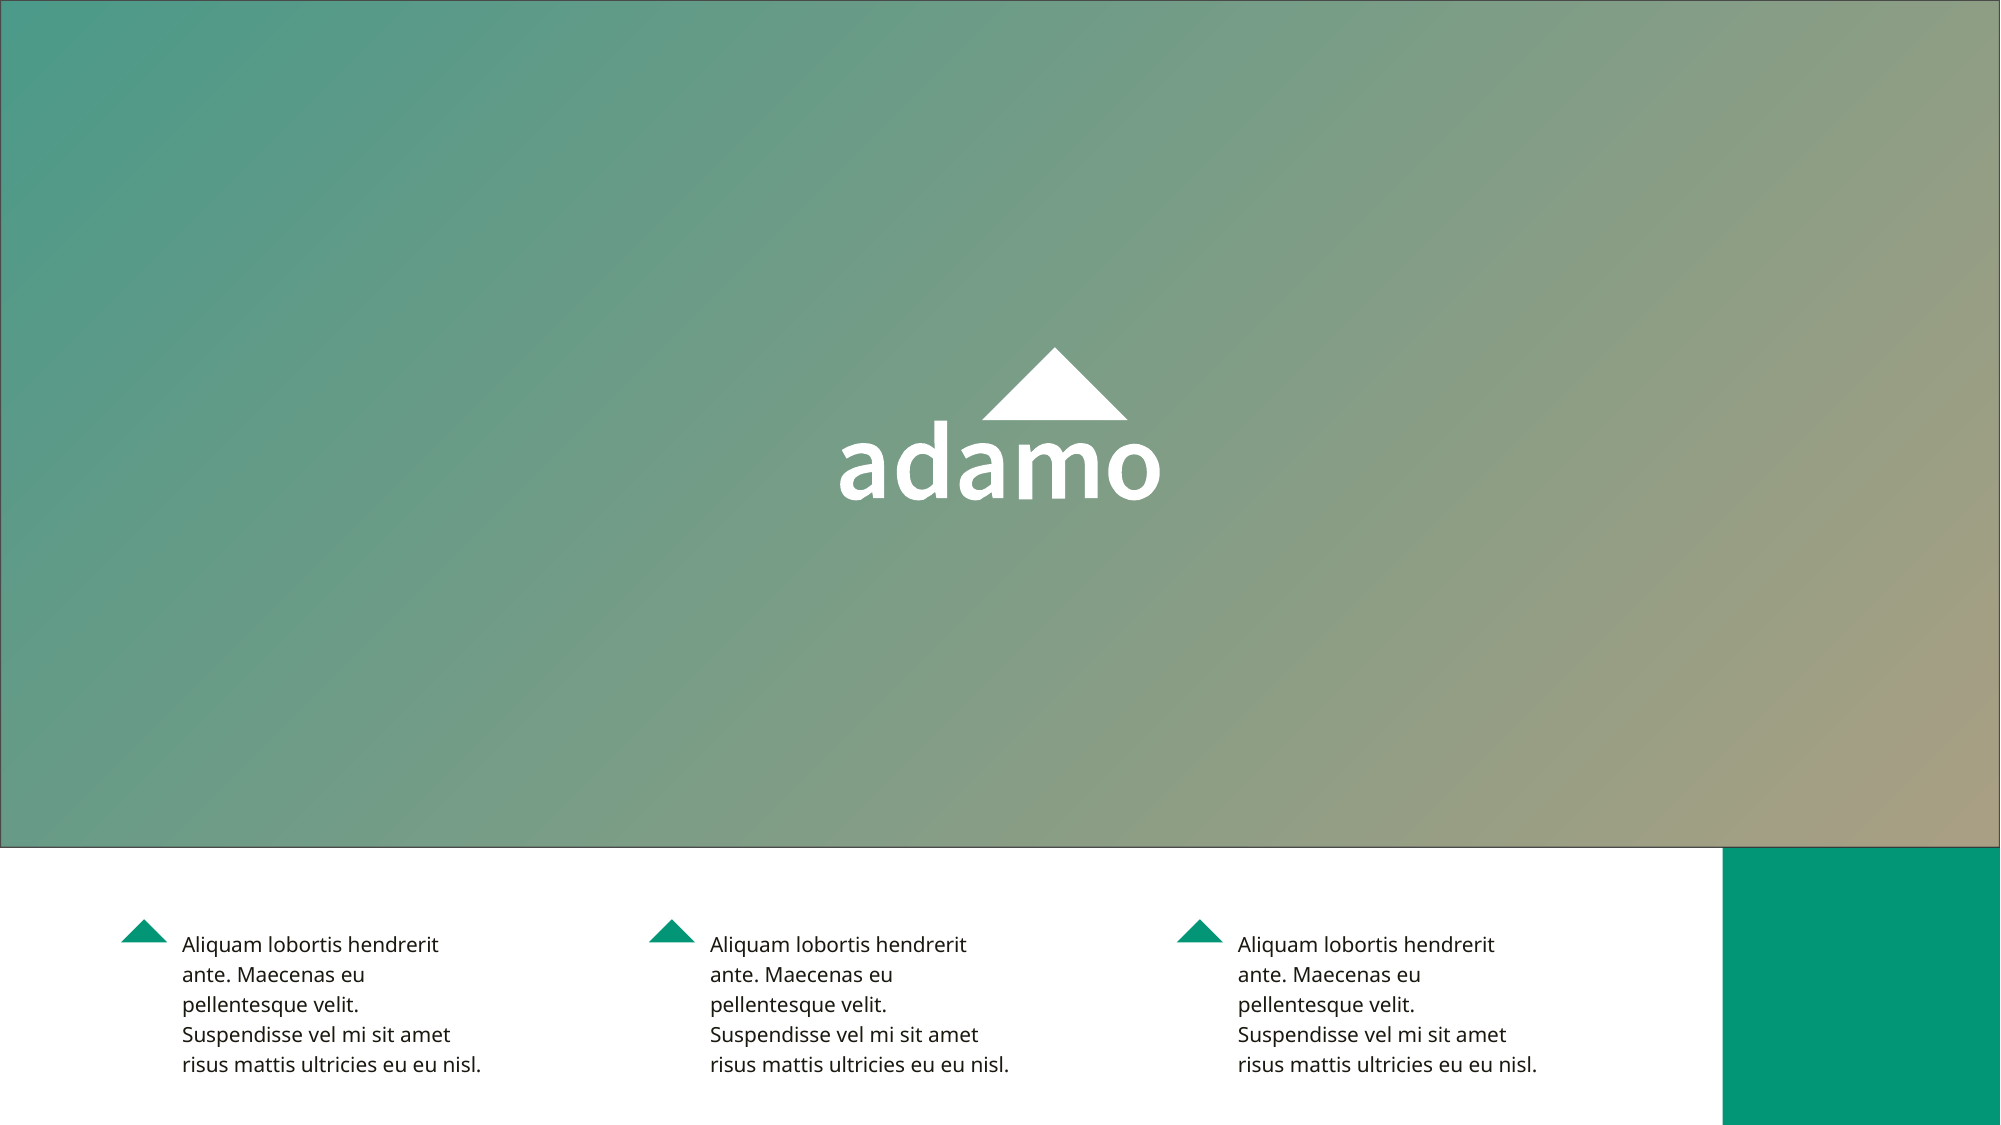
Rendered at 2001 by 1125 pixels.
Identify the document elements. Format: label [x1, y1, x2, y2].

text_box [0, 847, 2000, 1125]
text_box [840, 347, 1160, 501]
picture [0, 0, 2000, 847]
